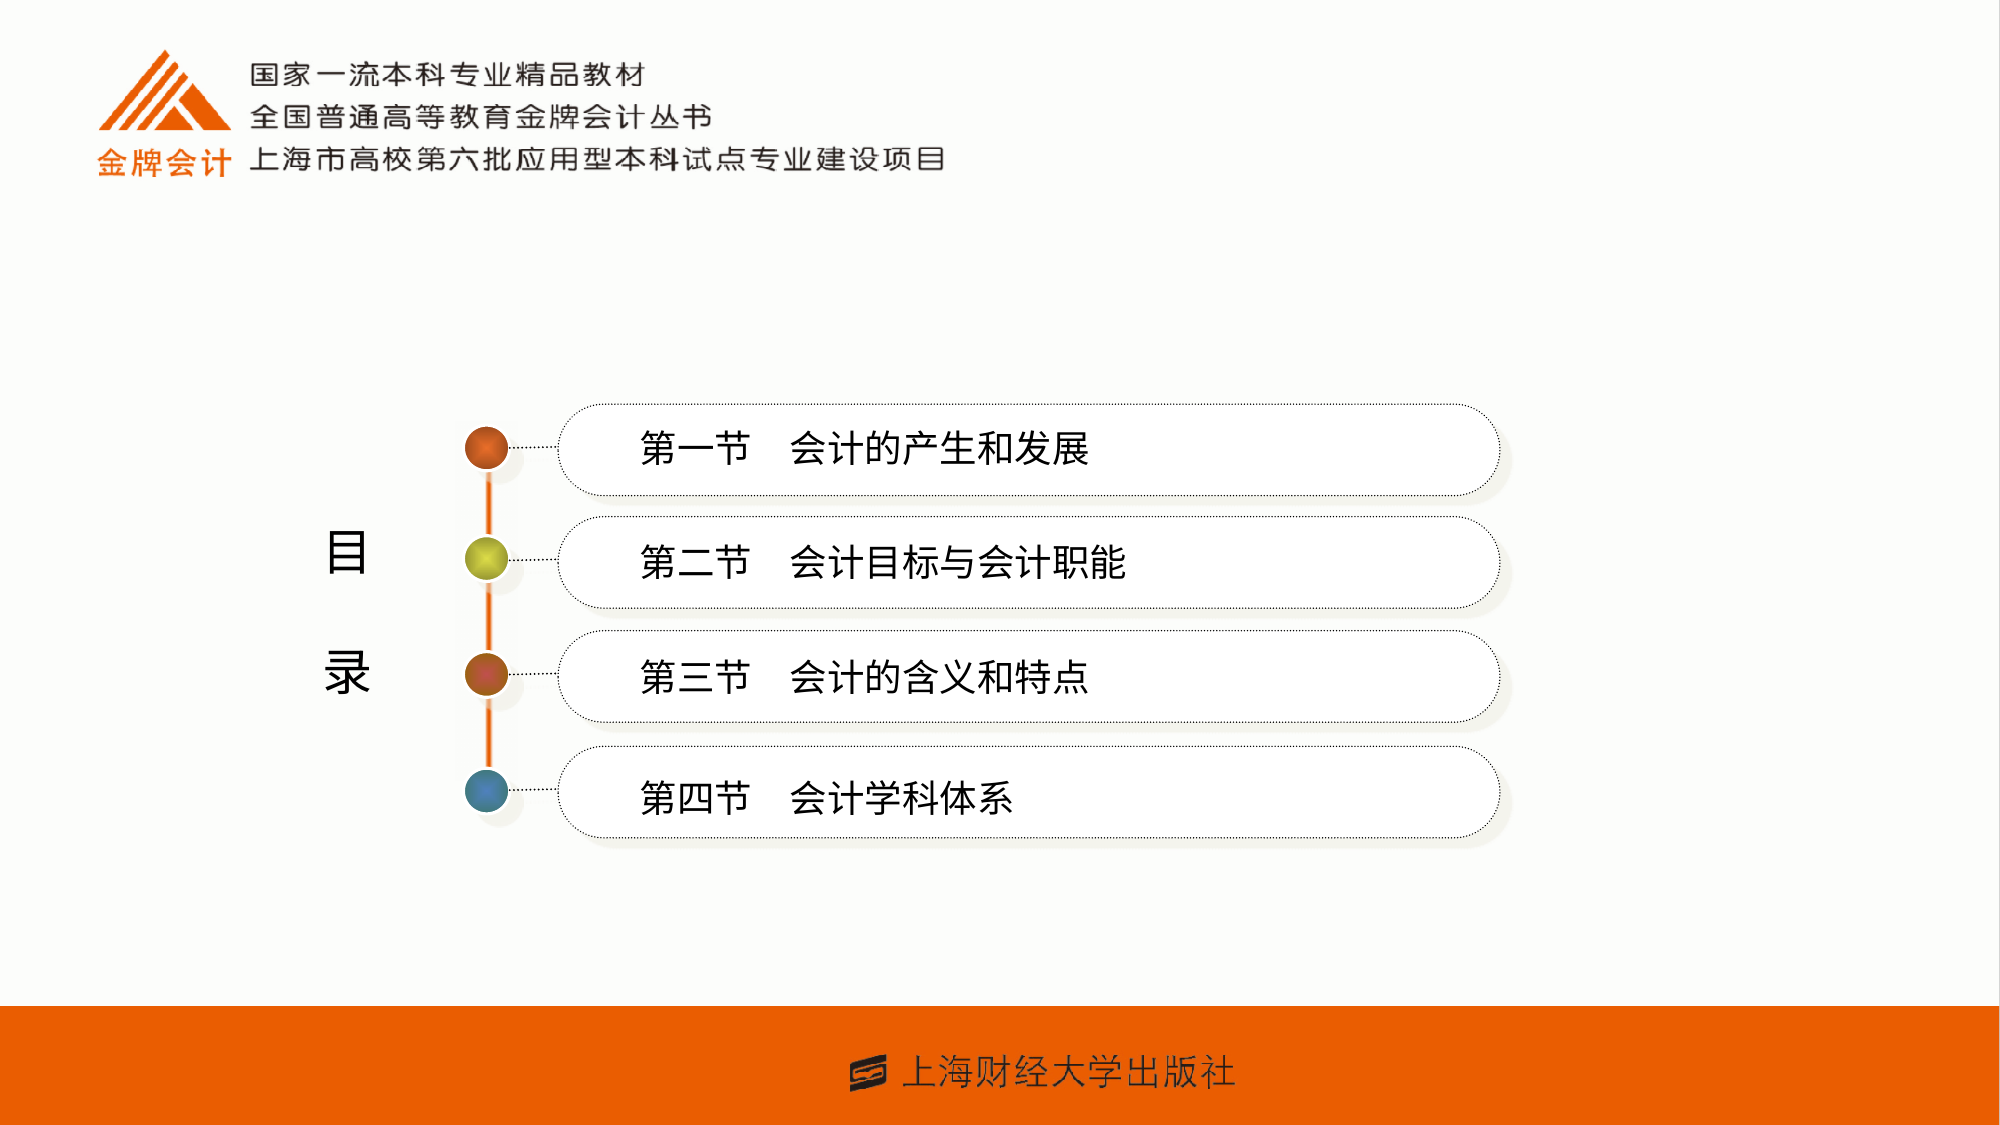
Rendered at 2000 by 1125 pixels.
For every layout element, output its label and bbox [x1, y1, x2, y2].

text_box [454, 403, 1500, 838]
list [0, 0, 2000, 1125]
